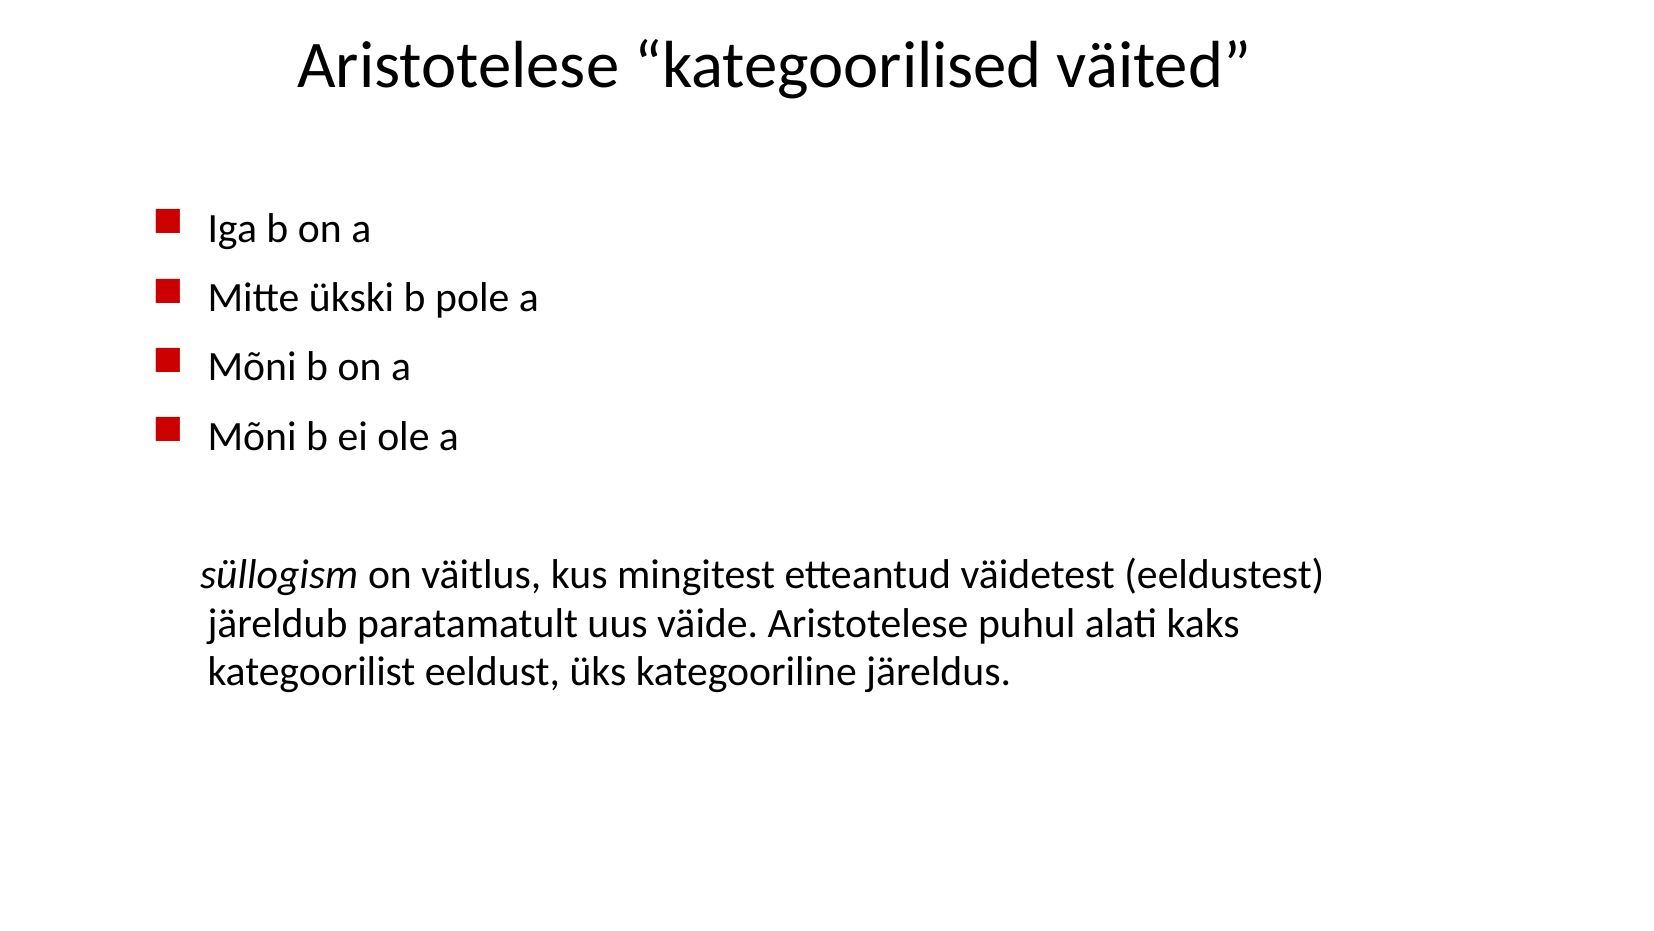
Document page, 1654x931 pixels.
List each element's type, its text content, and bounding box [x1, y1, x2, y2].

title Aristotelese “kategoorilised väited” [137, 0, 1413, 100]
list Iga b on a Mitte ükski b pole a Mõni b on a Mõni b ei ole a süllogism on väitlus, kus mingitest etteantud väidetest (eeldustest) järeldub paratamatult uus väide. Aristotelese puhul alati kaks kategoorilist eeldust, üks kategooriline järeldus. [137, 124, 1425, 931]
